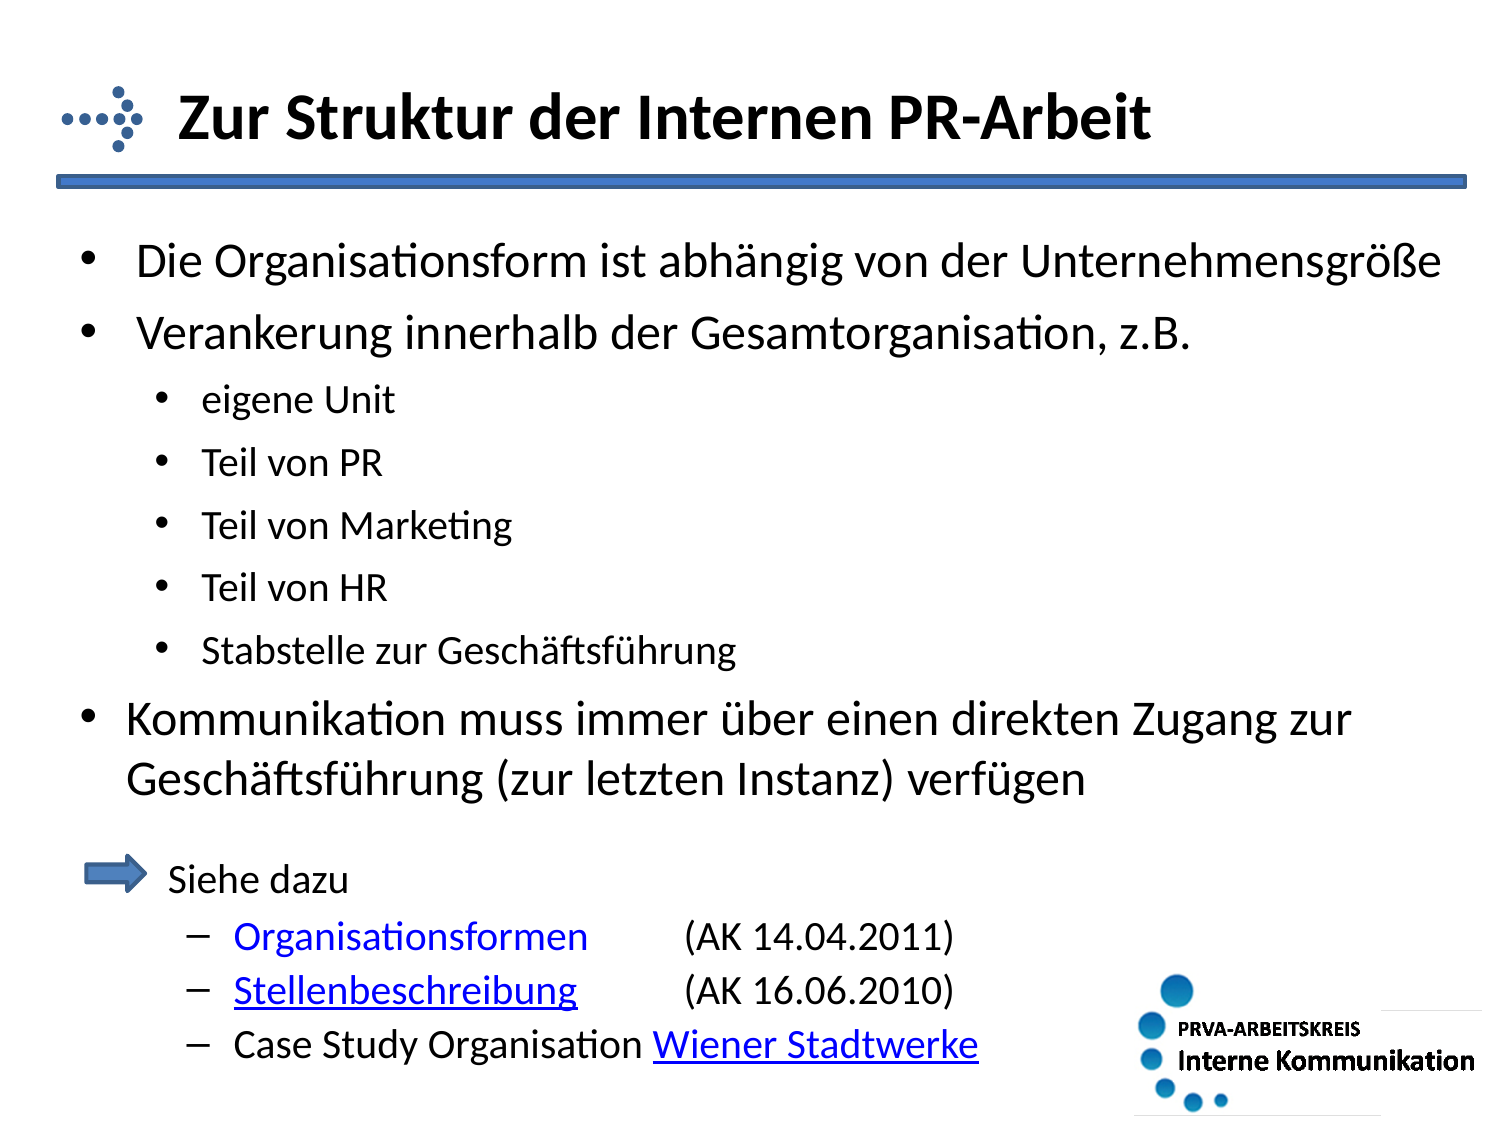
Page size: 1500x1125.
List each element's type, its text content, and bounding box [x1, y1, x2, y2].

text_box [84, 853, 148, 894]
title Zur Struktur der Internen PR-Arbeit [164, 54, 1378, 171]
text_box Die Organisationsform ist abhängig von der Unternehmensgröße Verankerung innerhalb der Gesamtorganisation, z.B. eigene Unit Teil von PR Teil von Marketing Teil von HR Stabstelle zur Geschäftsführung Kommunikation muss immer über einen direkten Zugang zur Geschäftsführung (zur letzten Instanz) verfügen [64, 219, 1461, 835]
picture [1447, 970, 1494, 1116]
text_box Siehe dazu Organisationsformen (AK 14.04.2011) Stellenbeschreibung (AK 16.06.2010) Case Study Organisation Wiener Stadtwerke [96, 834, 1447, 1125]
